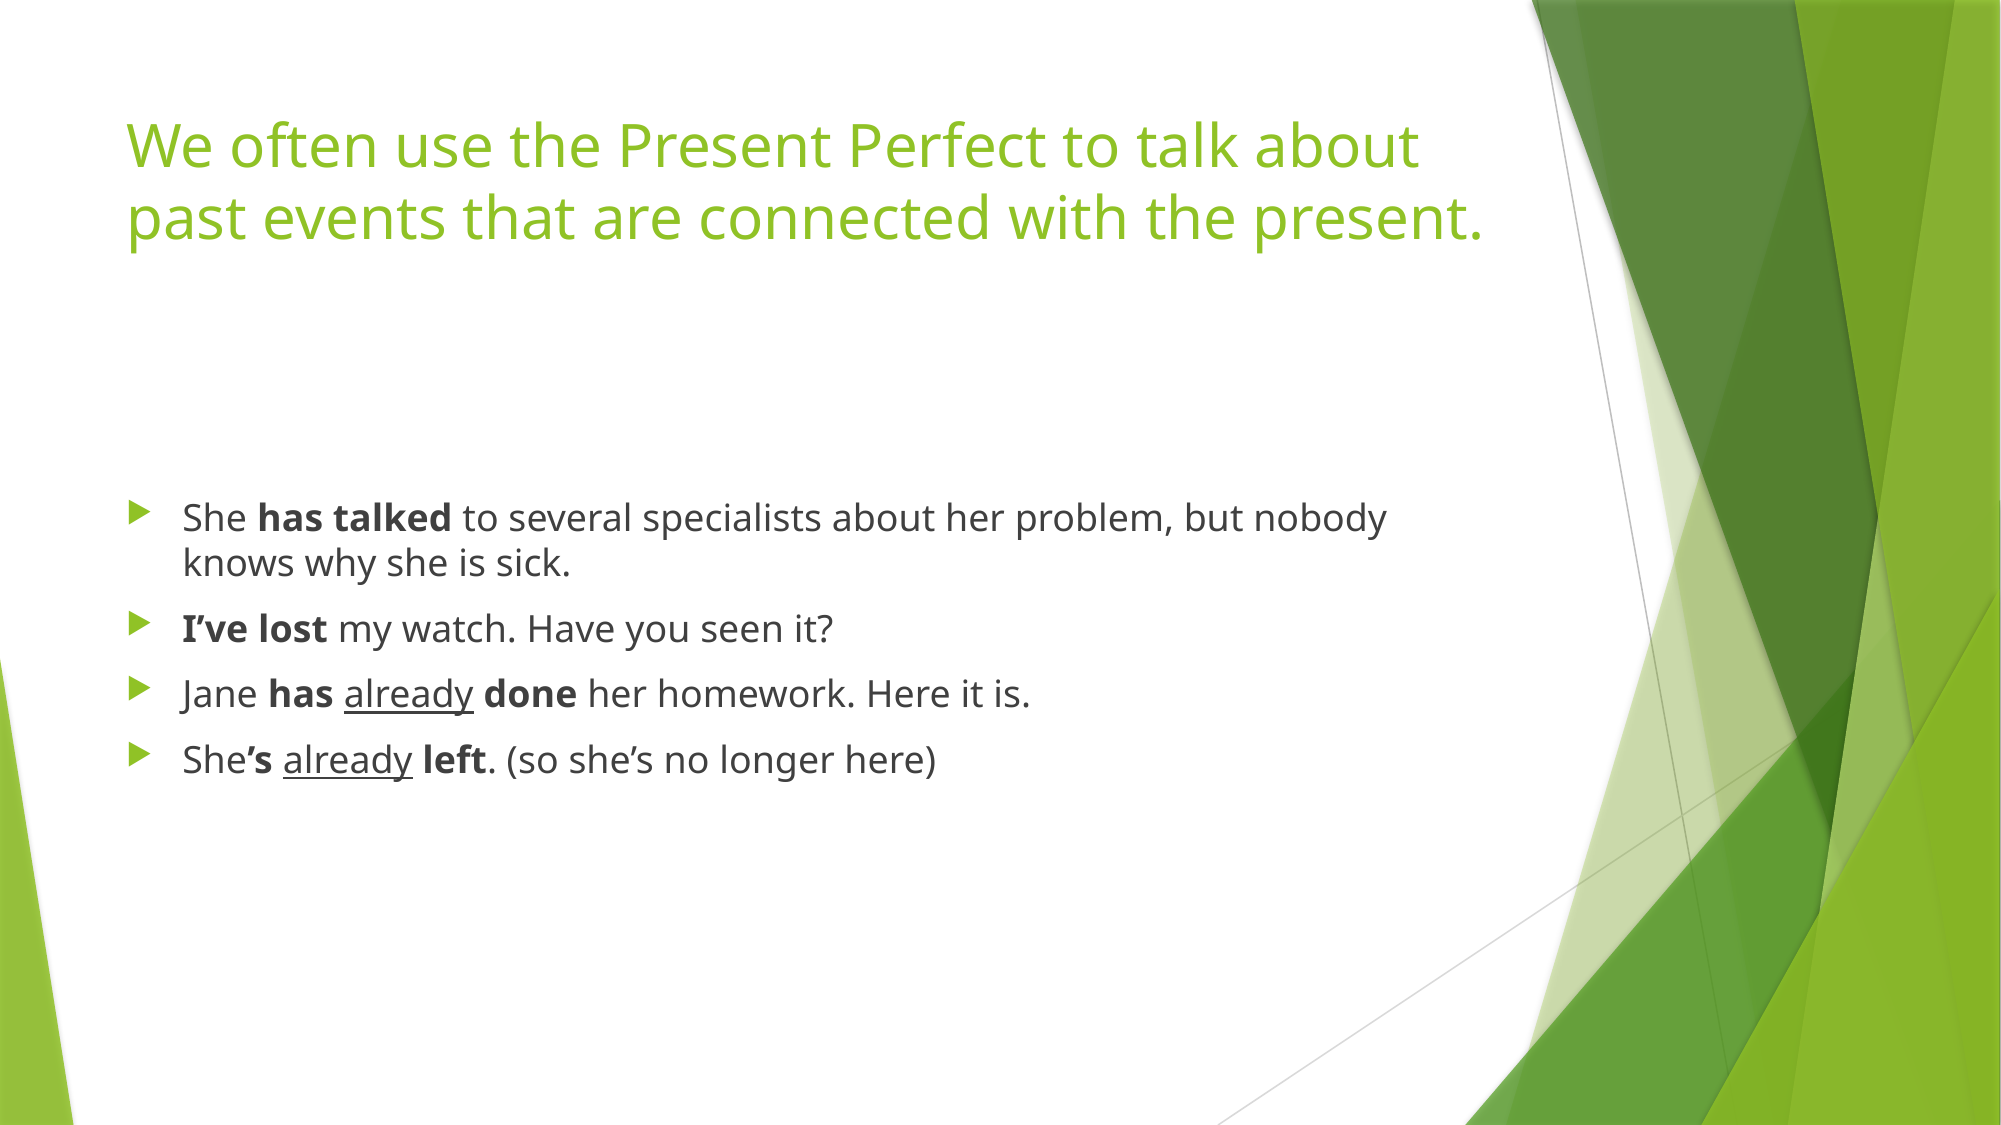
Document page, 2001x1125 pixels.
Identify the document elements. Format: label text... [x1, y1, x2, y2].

title We often use the Present Perfect to talk about past events that are connected with the present. [111, 99, 1522, 317]
list She has talked to several specialists about her problem, but nobody knows why she is sick. I’ve lost my watch. Have you seen it? Jane has already done her homework. Here it is. She’s already left. (so she’s no longer here) [111, 354, 1522, 992]
